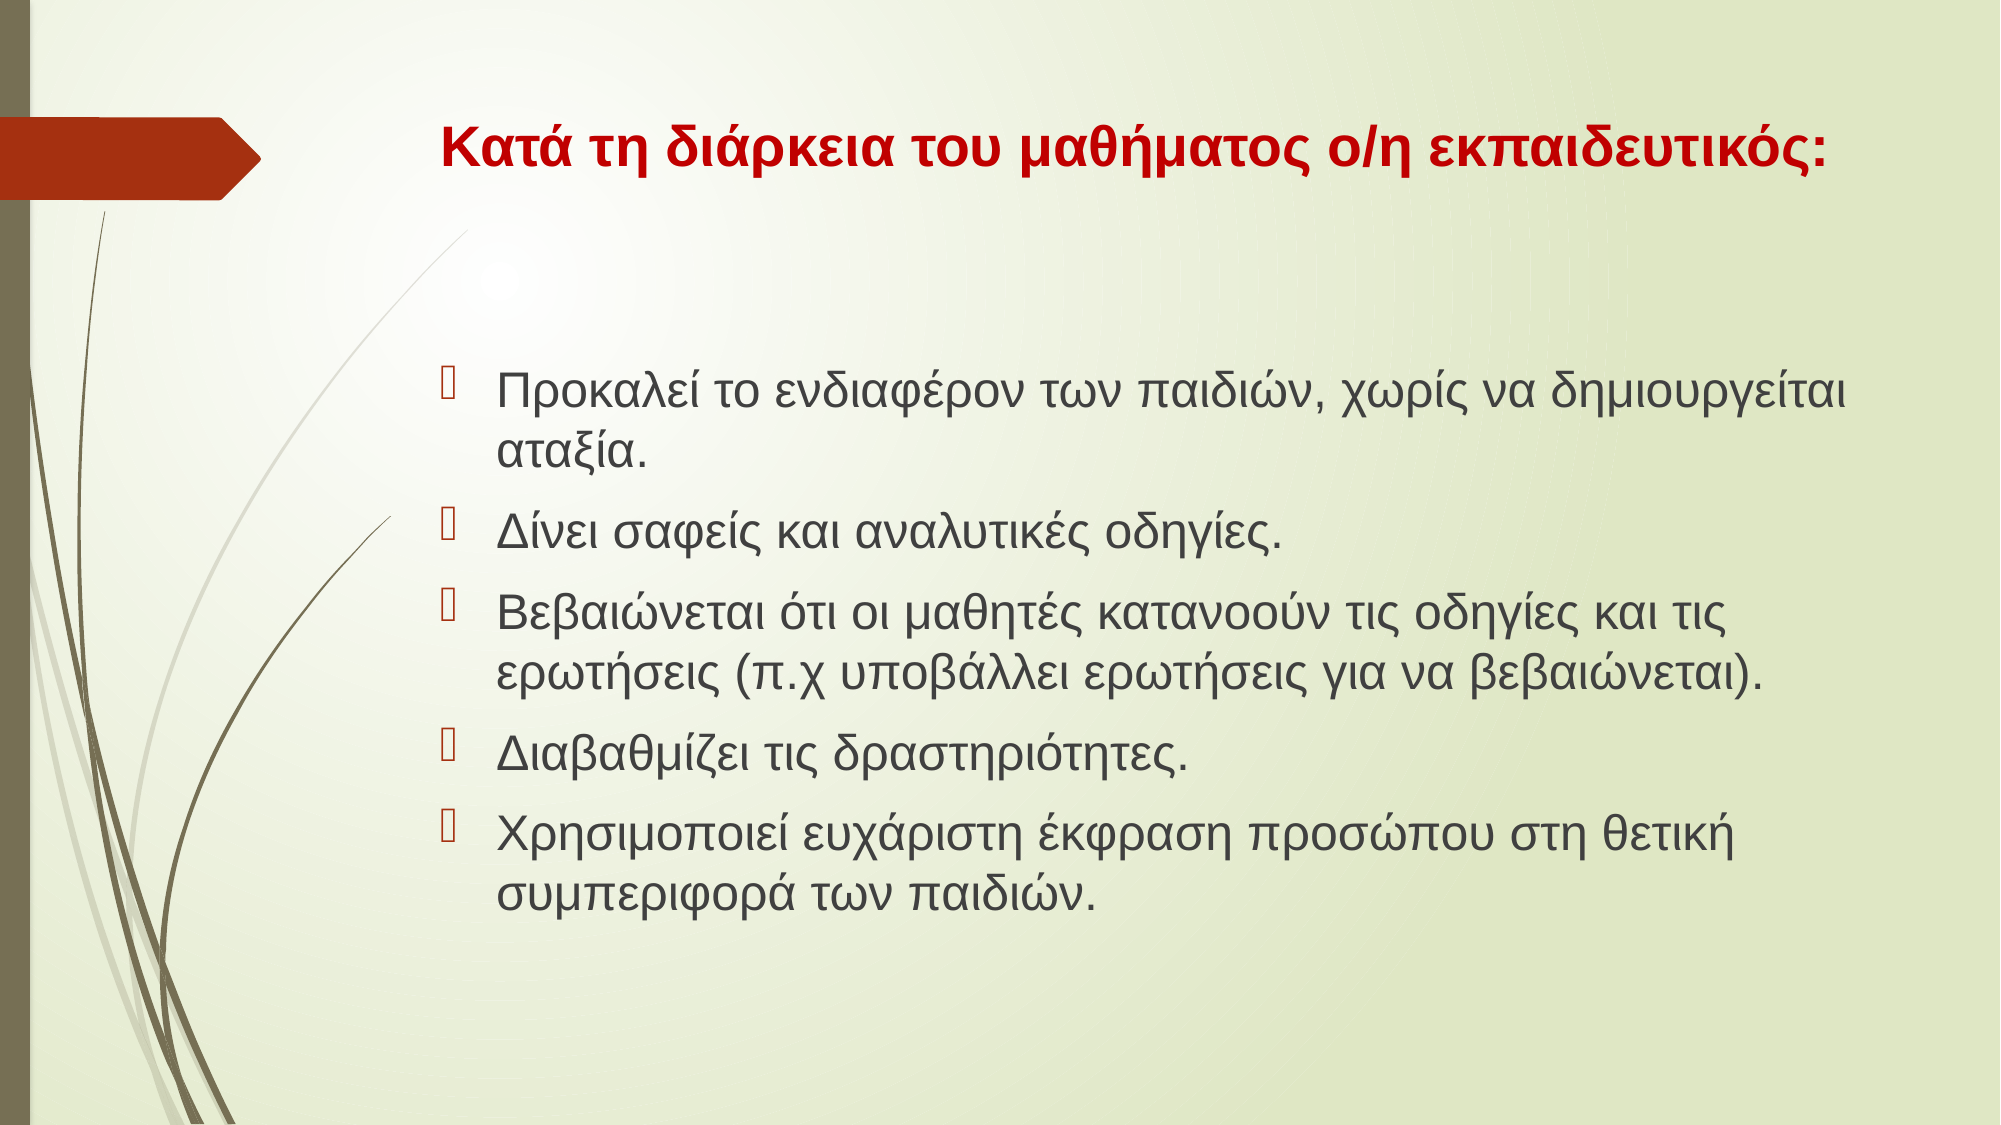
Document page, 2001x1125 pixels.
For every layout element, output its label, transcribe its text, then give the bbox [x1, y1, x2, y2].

list Προκαλεί το ενδιαφέρον των παιδιών, χωρίς να δημιουργείται αταξία. Δίνει σαφείς και αναλυτικές οδηγίες. Βεβαιώνεται ότι οι μαθητές κατανοούν τις οδηγίες και τις ερωτήσεις (π.χ υποβάλλει ερωτήσεις για να βεβαιώνεται). Διαβαθμίζει τις δραστηριότητες. Χρησιμοποιεί ευχάριστη έκφραση προσώπου στη θετική συμπεριφορά των παιδιών. [424, 350, 1888, 970]
title Κατά τη διάρκεια του μαθήματος ο/η εκπαιδευτικός: [425, 102, 1888, 313]
